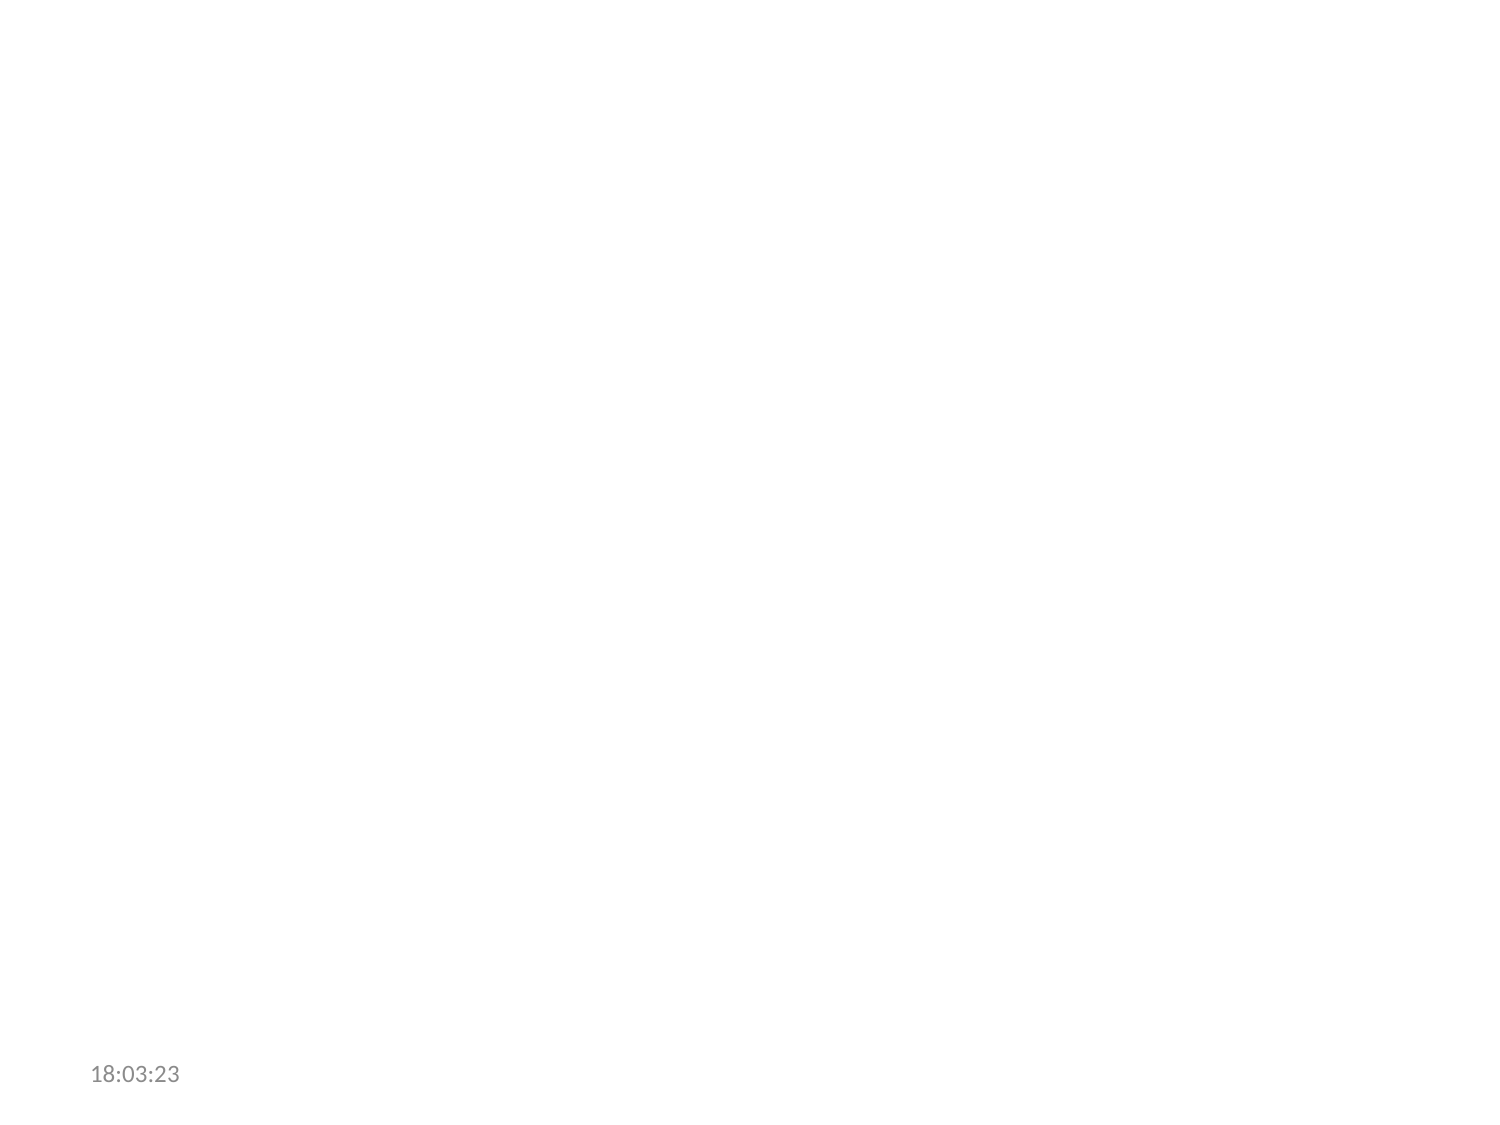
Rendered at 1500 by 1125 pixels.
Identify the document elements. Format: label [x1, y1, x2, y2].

slide_number [75, 1042, 425, 1103]
